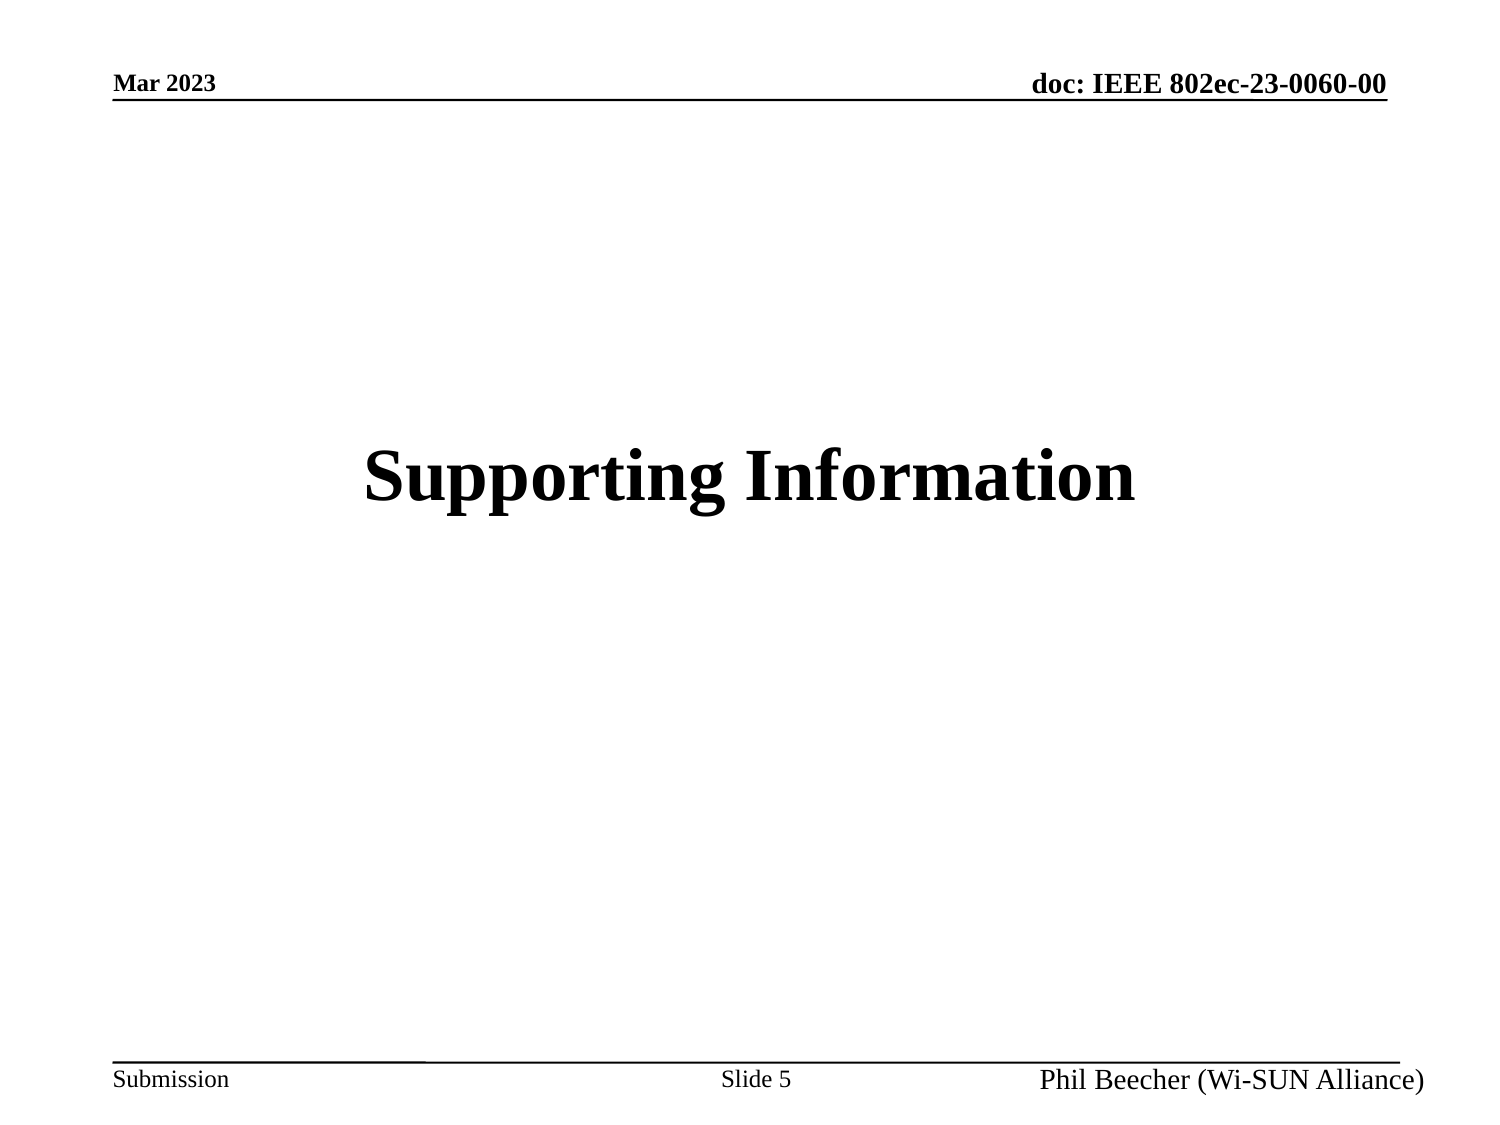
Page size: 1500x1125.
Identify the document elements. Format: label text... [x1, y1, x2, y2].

text_box Supporting Information [112, 349, 1388, 591]
text_box Slide 5 [675, 1062, 838, 1093]
